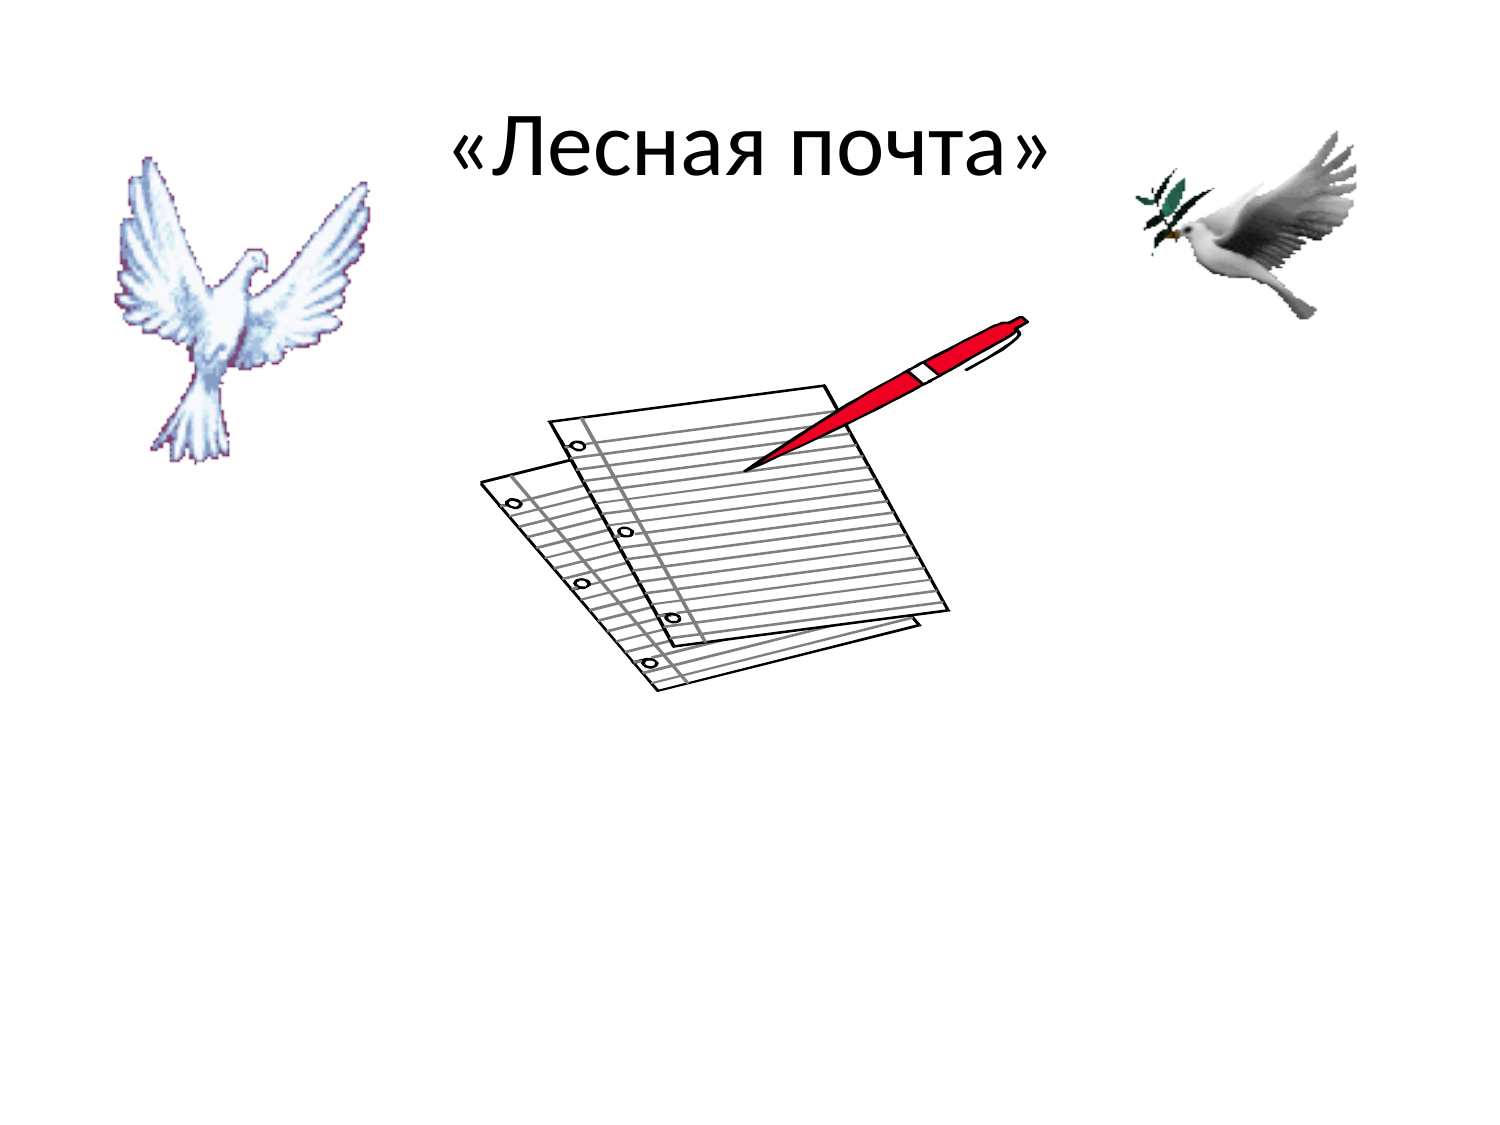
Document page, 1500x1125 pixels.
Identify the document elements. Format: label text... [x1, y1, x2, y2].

picture [1102, 123, 1419, 399]
title «Лесная почта» [75, 45, 1425, 233]
picture [480, 316, 1032, 692]
picture [56, 145, 399, 469]
